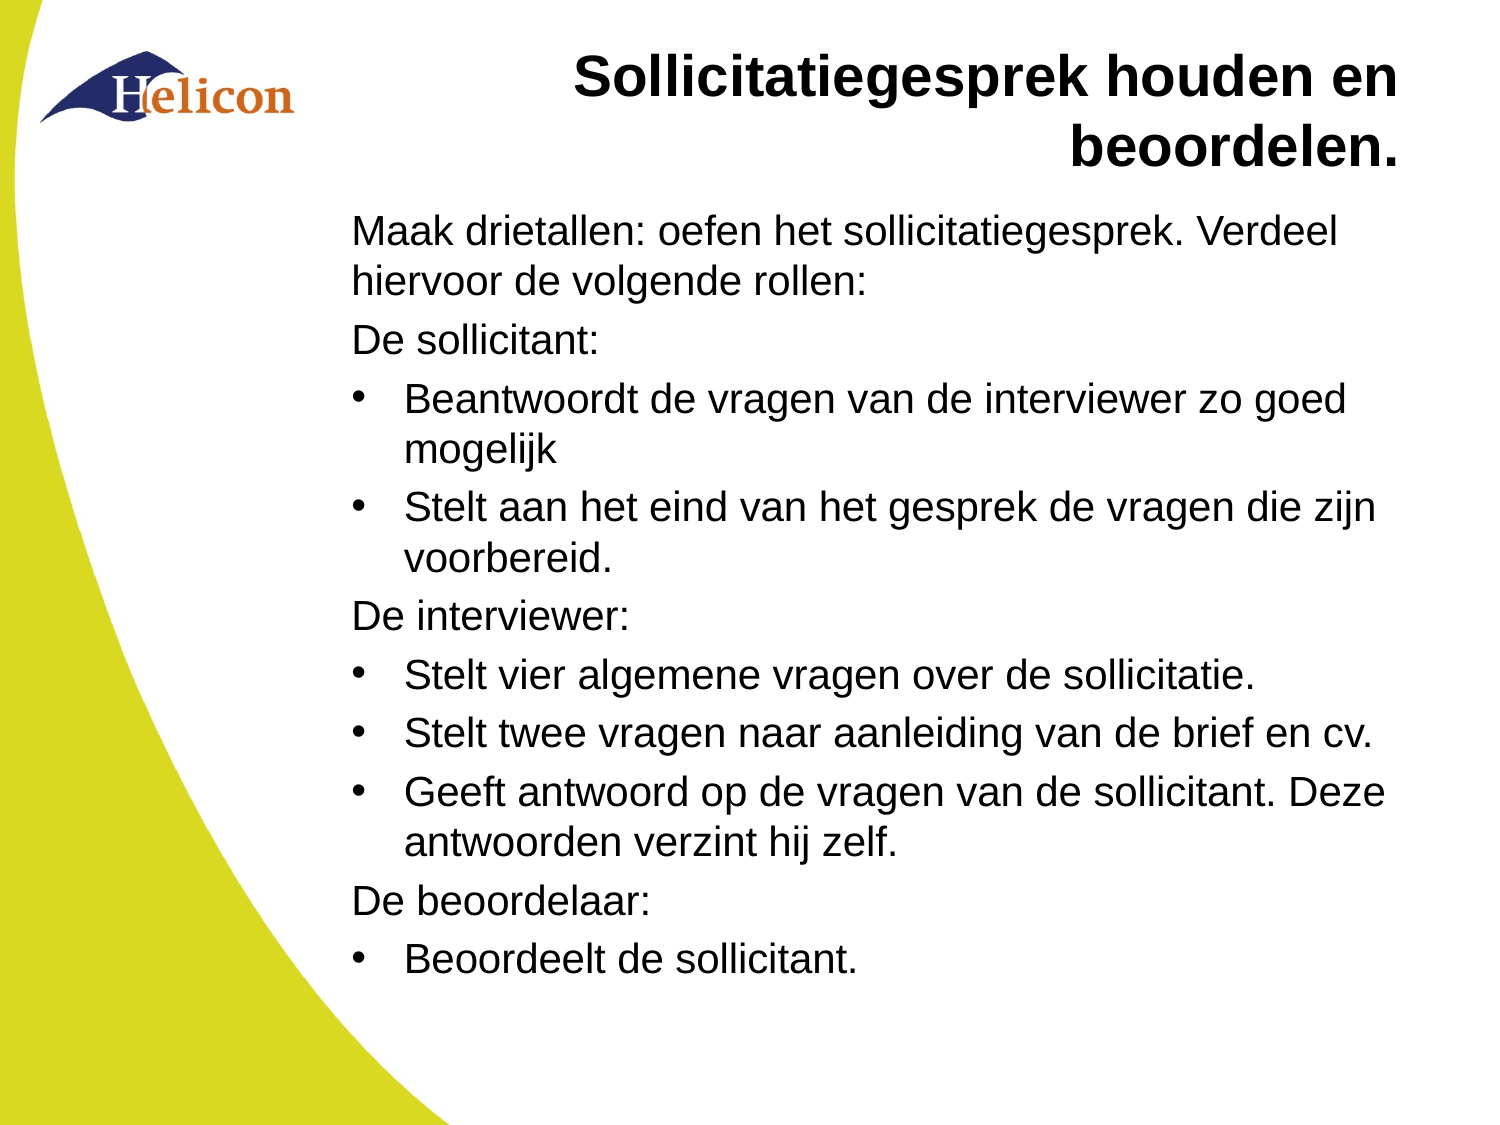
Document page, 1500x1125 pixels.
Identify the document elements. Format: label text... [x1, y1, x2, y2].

list Maak drietallen: oefen het sollicitatiegesprek. Verdeel hiervoor de volgende rollen: De sollicitant: Beantwoordt de vragen van de interviewer zo goed mogelijk Stelt aan het eind van het gesprek de vragen die zijn voorbereid. De interviewer: Stelt vier algemene vragen over de sollicitatie. Stelt twee vragen naar aanleiding van de brief en cv. Geeft antwoord op de vragen van de sollicitant. Deze antwoorden verzint hij zelf. De beoordelaar: Beoordeelt de sollicitant. [336, 196, 1425, 1005]
picture [0, 0, 1500, 1125]
title Sollicitatiegesprek houden en beoordelen. [324, 54, 1415, 161]
